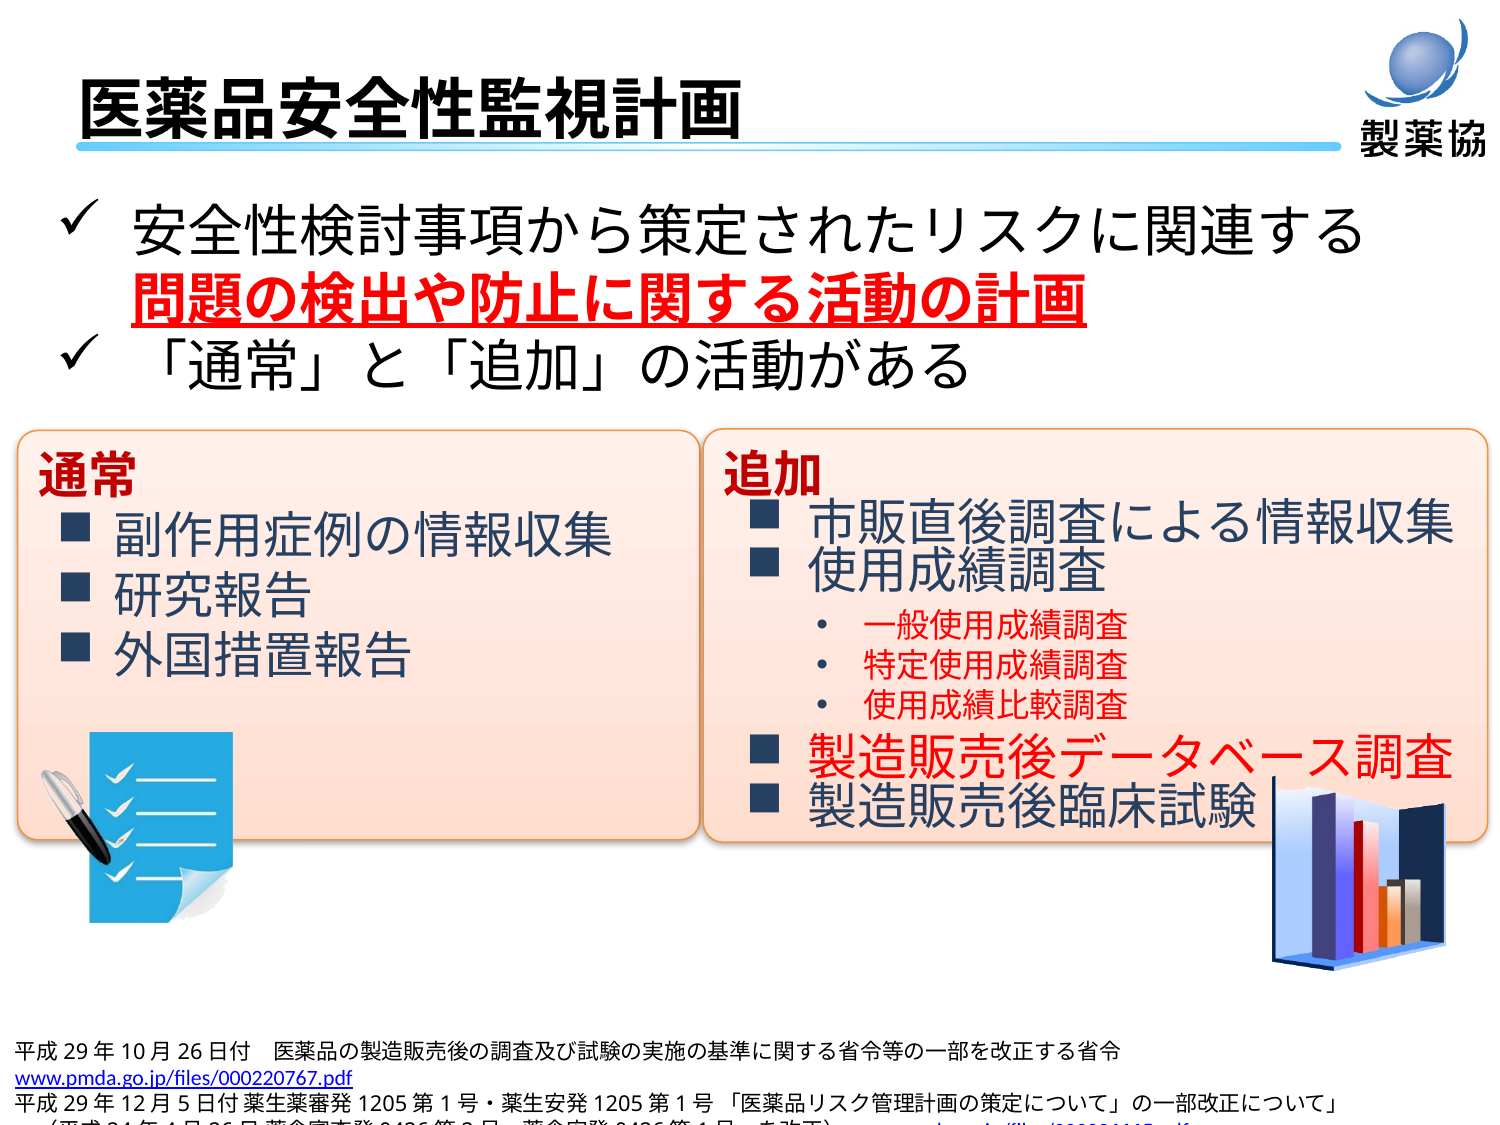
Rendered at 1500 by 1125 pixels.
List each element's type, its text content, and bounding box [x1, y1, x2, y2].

text_box 通常 副作用症例の情報収集 研究報告 外国措置報告 [16, 429, 699, 841]
text_box 平成29年10月26日付 医薬品の製造販売後の調査及び試験の実施の基準に関する省令等の一部を改正する省令 www.pmda.go.jp/files/000220767.pdf 平成29年12月5日付 薬生薬審発1205第1号・薬生安発1205第1号 「医薬品リスク管理計画の策定について」の一部改正について」 （平成24年4月26日 薬食審査発0426第2号・薬食安発0426第1号 を改正）www.pmda.go.jp/files/000221115.pdf [0, 1030, 1500, 1125]
text_box 一般使用成績調査 特定使用成績調査 使用成績比較調査 [779, 597, 1145, 732]
text_box 安全性検討事項から策定されたリスクに関連する 問題の検出や防止に関する活動の計画 「通常」と「追加」の活動がある [41, 188, 1446, 406]
picture [1272, 775, 1446, 971]
picture [41, 731, 233, 924]
text_box 追加 市販直後調査による情報収集 使用成績調査 製造販売後データベース調査 製造販売後臨床試験 [702, 428, 1489, 843]
text_box 医薬品安全性監視計画 [62, 59, 1399, 155]
picture [1361, 18, 1485, 157]
